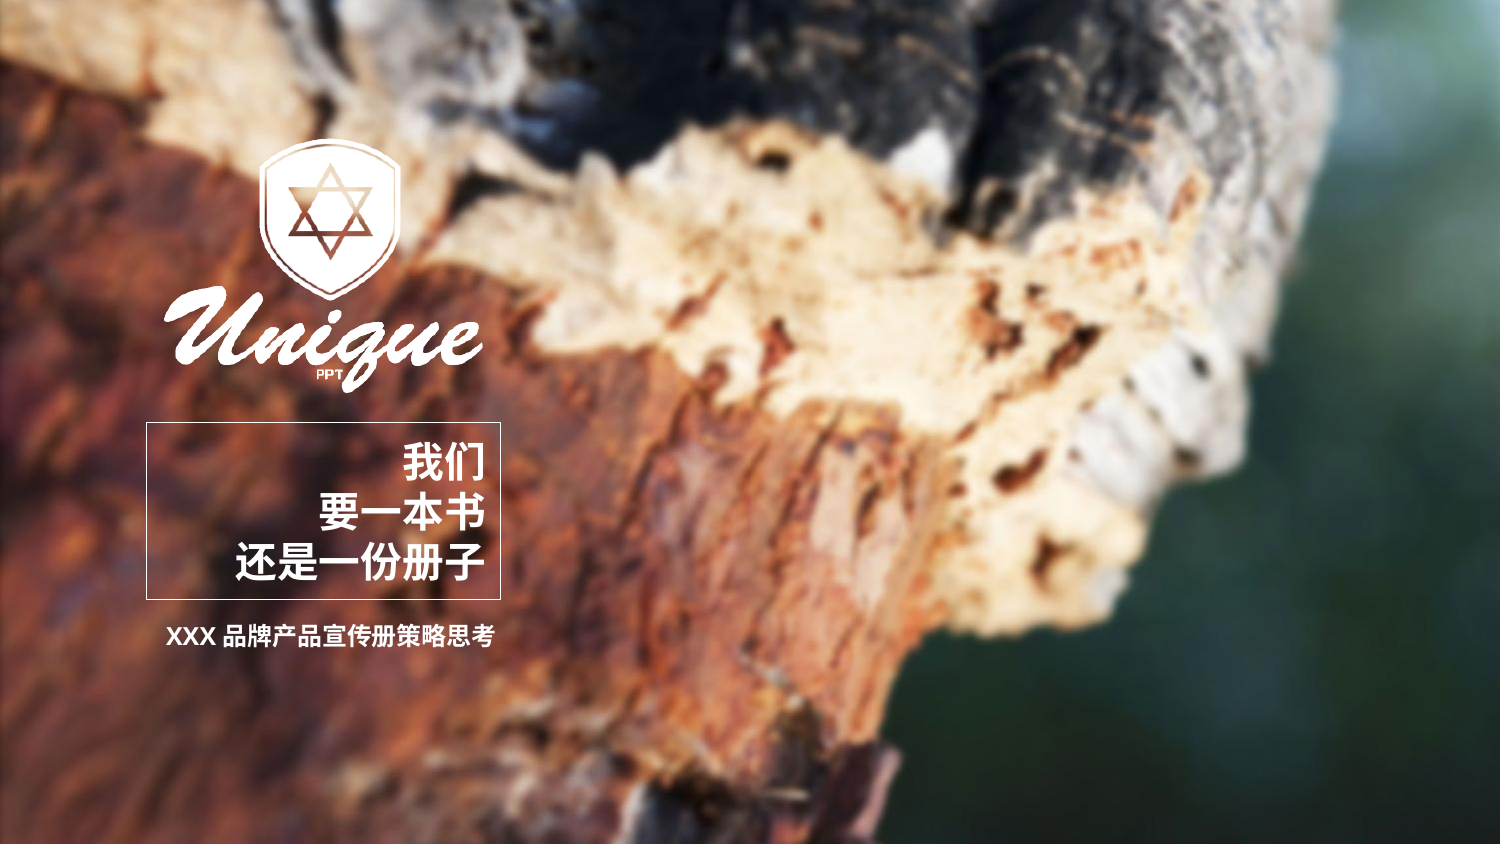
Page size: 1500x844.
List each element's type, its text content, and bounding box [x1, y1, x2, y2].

picture [0, 0, 1500, 844]
text_box XXX品牌产品宣传册策略思考 [151, 612, 512, 658]
text_box 我们 要一本书 还是一份册子 [144, 420, 503, 601]
